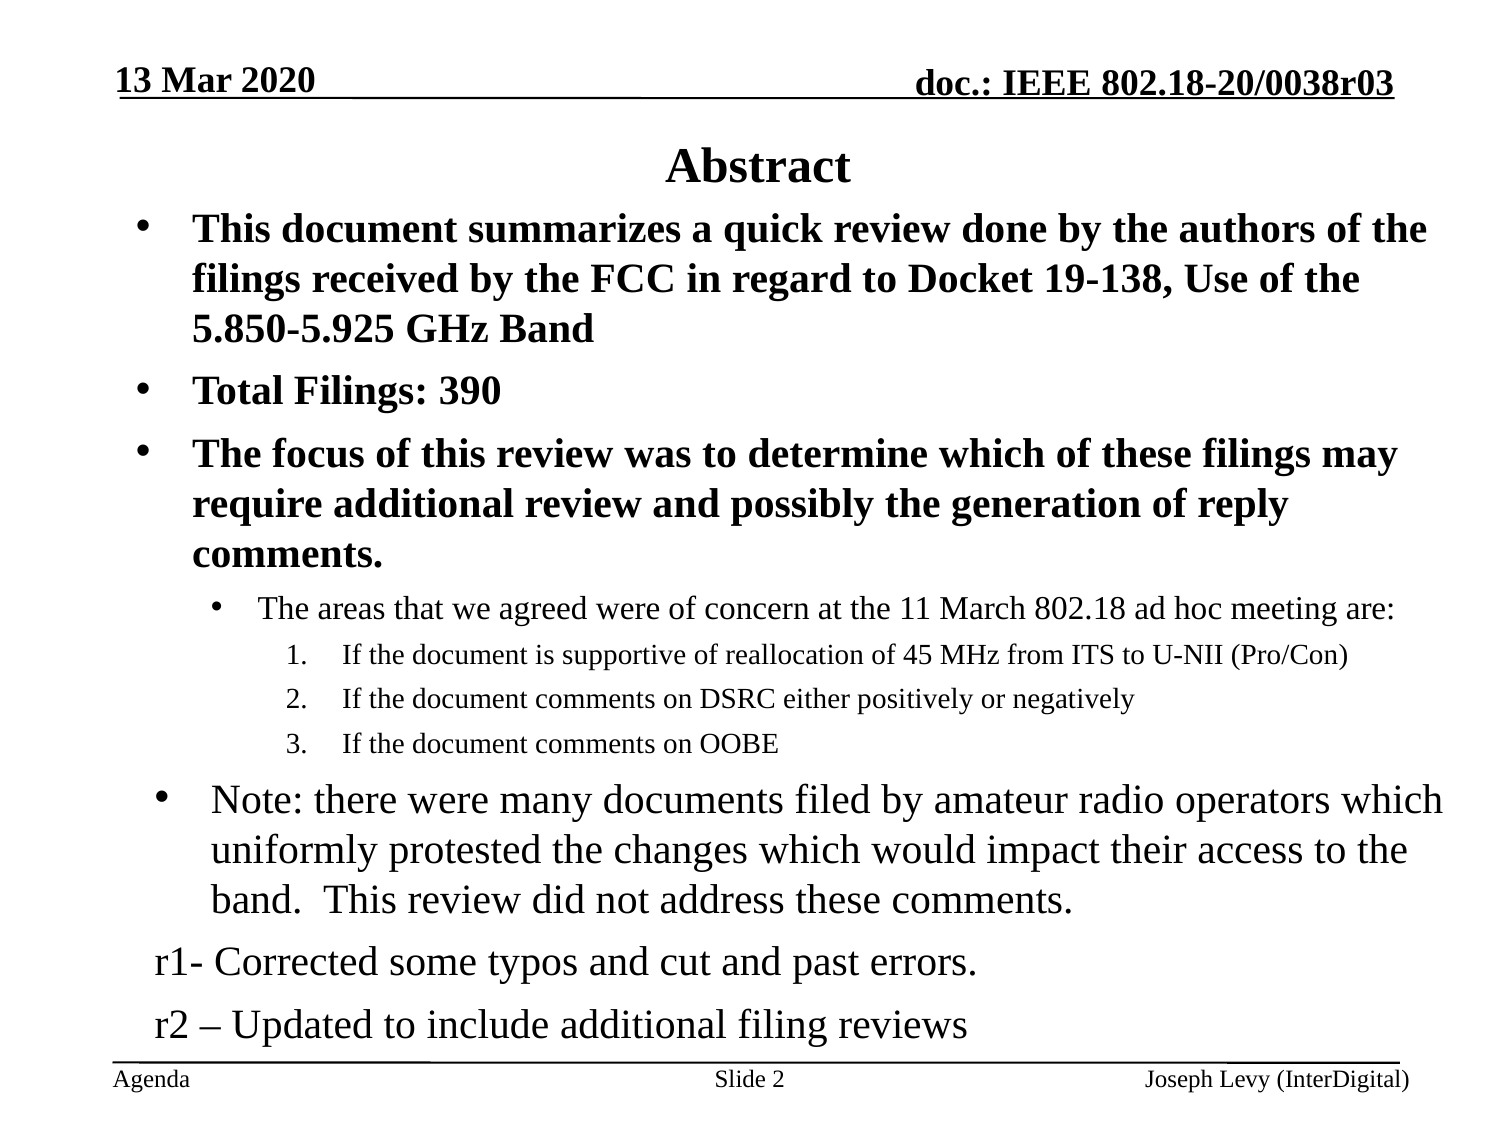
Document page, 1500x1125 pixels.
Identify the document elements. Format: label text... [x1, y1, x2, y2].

footer Joseph Levy (InterDigital) [887, 1061, 1411, 1093]
list This document summarizes a quick review done by the authors of the filings received by the FCC in regard to Docket 19-138, Use of the 5.850-5.925 GHz Band Total Filings: 390 The focus of this review was to determine which of these filings may require additional review and possibly the generation of reply comments. The areas that we agreed were of concern at the 11 March 802.18 ad hoc meeting are: If the document is supportive of reallocation of 45 MHz from ITS to U-NII (Pro/Con) If the document comments on DSRC either positively or negatively If the document comments on OOBE Note: there were many documents filed by amateur radio operators which uniformly protested the changes which would impact their access to the band. This review did not address these comments. r1- Corrected some typos and cut and past errors. r2 – Updated to include additional filing reviews [120, 192, 1484, 1051]
title Abstract [120, 99, 1396, 192]
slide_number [114, 62, 538, 101]
slide_number Slide 2 [699, 1061, 800, 1123]
